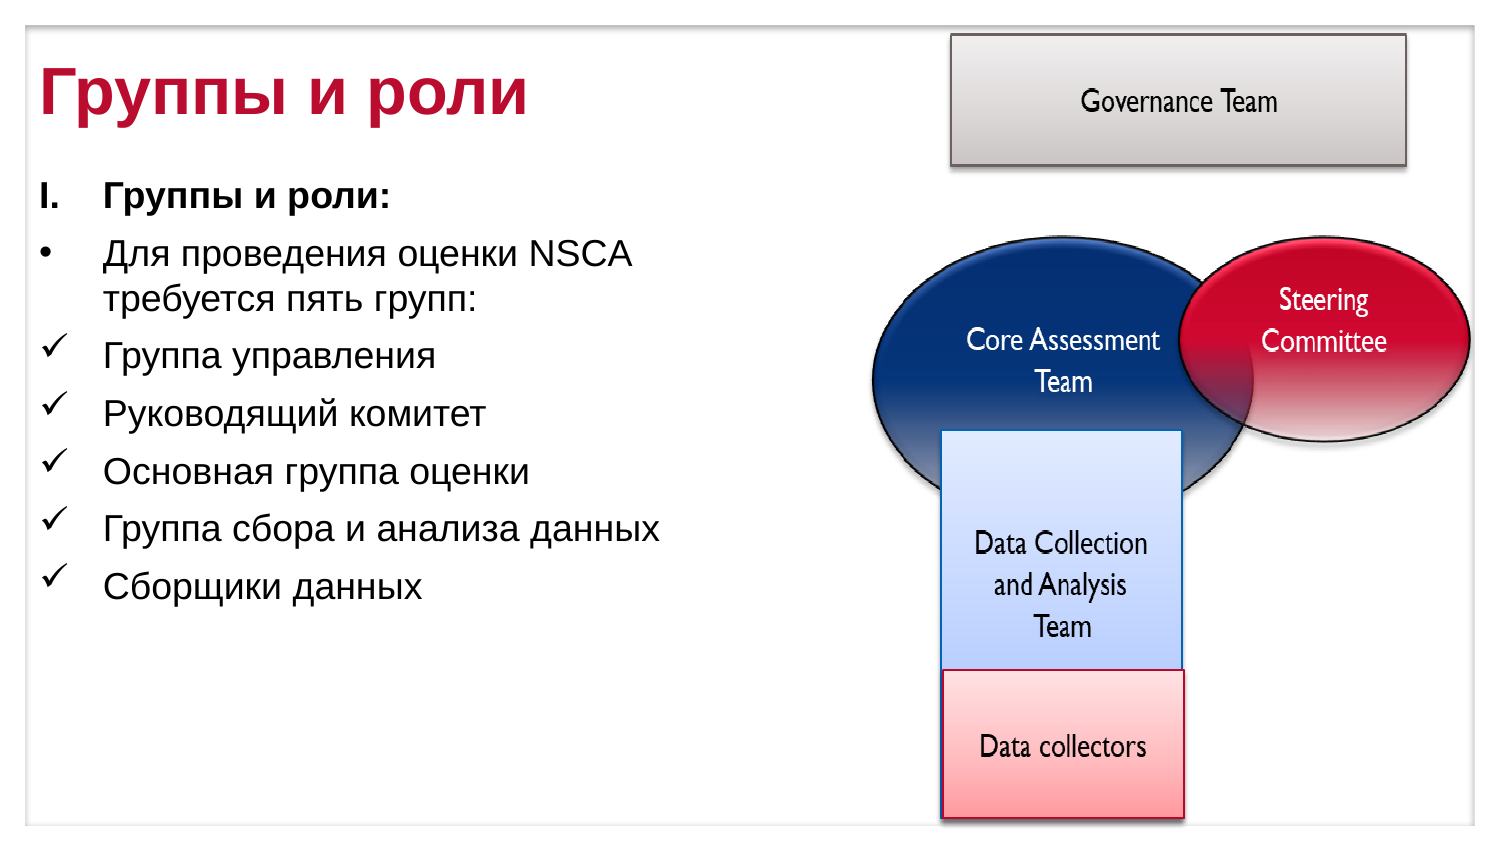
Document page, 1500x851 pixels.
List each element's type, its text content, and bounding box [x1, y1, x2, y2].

picture [863, 29, 1478, 832]
list Группы и роли: Для проведения оценки NSCA требуется пять групп: Группа управления Руководящий комитет Основная группа оценки Группа сбора и анализа данных Сборщики данных [24, 163, 766, 829]
title Группы и роли [24, 39, 831, 136]
